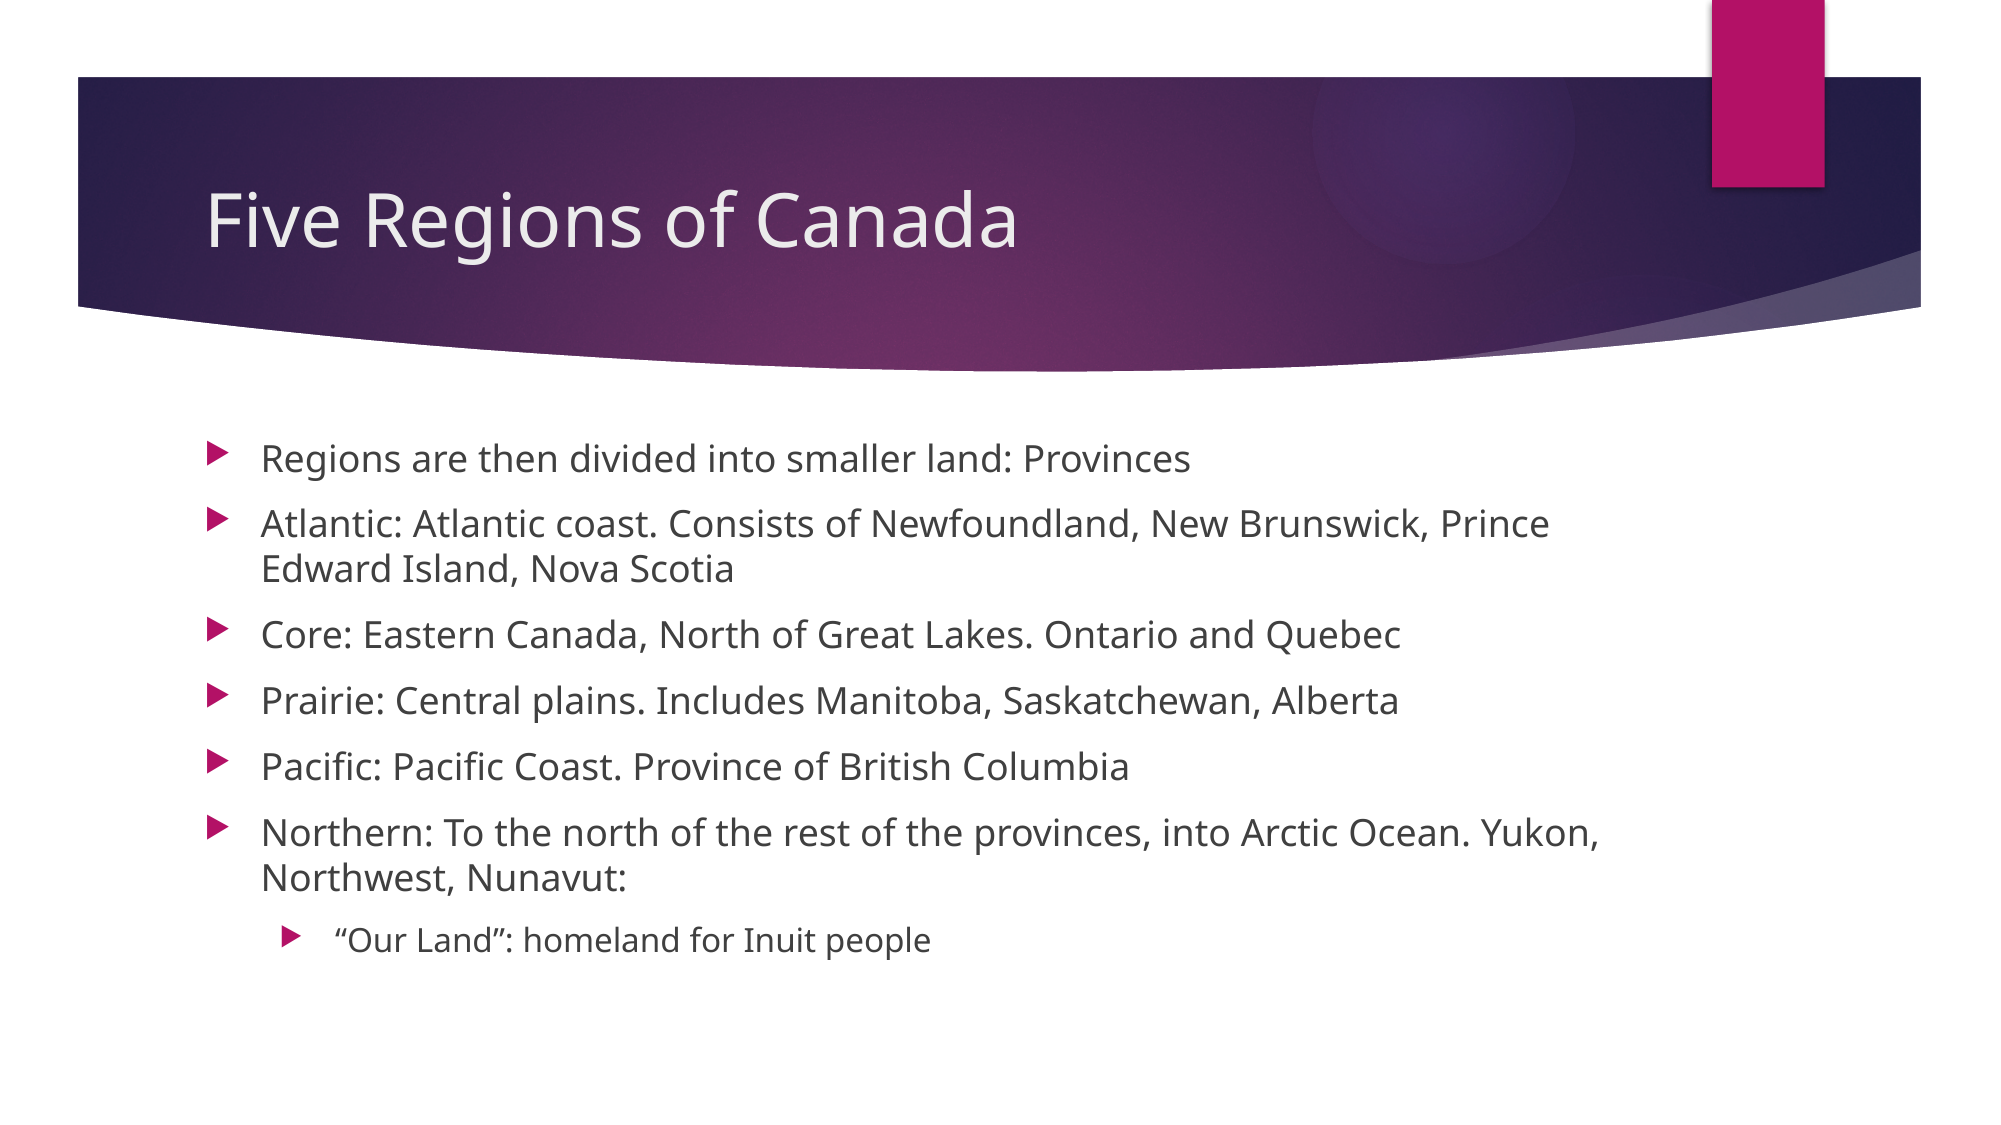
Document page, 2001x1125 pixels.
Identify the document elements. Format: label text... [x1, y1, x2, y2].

title Five Regions of Canada [189, 159, 1627, 276]
list Regions are then divided into smaller land: Provinces Atlantic: Atlantic coast. Consists of Newfoundland, New Brunswick, Prince Edward Island, Nova Scotia Core: Eastern Canada, North of Great Lakes. Ontario and Quebec Prairie: Central plains. Includes Manitoba, Saskatchewan, Alberta Pacific: Pacific Coast. Province of British Columbia Northern: To the north of the rest of the provinces, into Arctic Ocean. Yukon, Northwest, Nunavut: “Our Land”: homeland for Inuit people [189, 427, 1638, 988]
